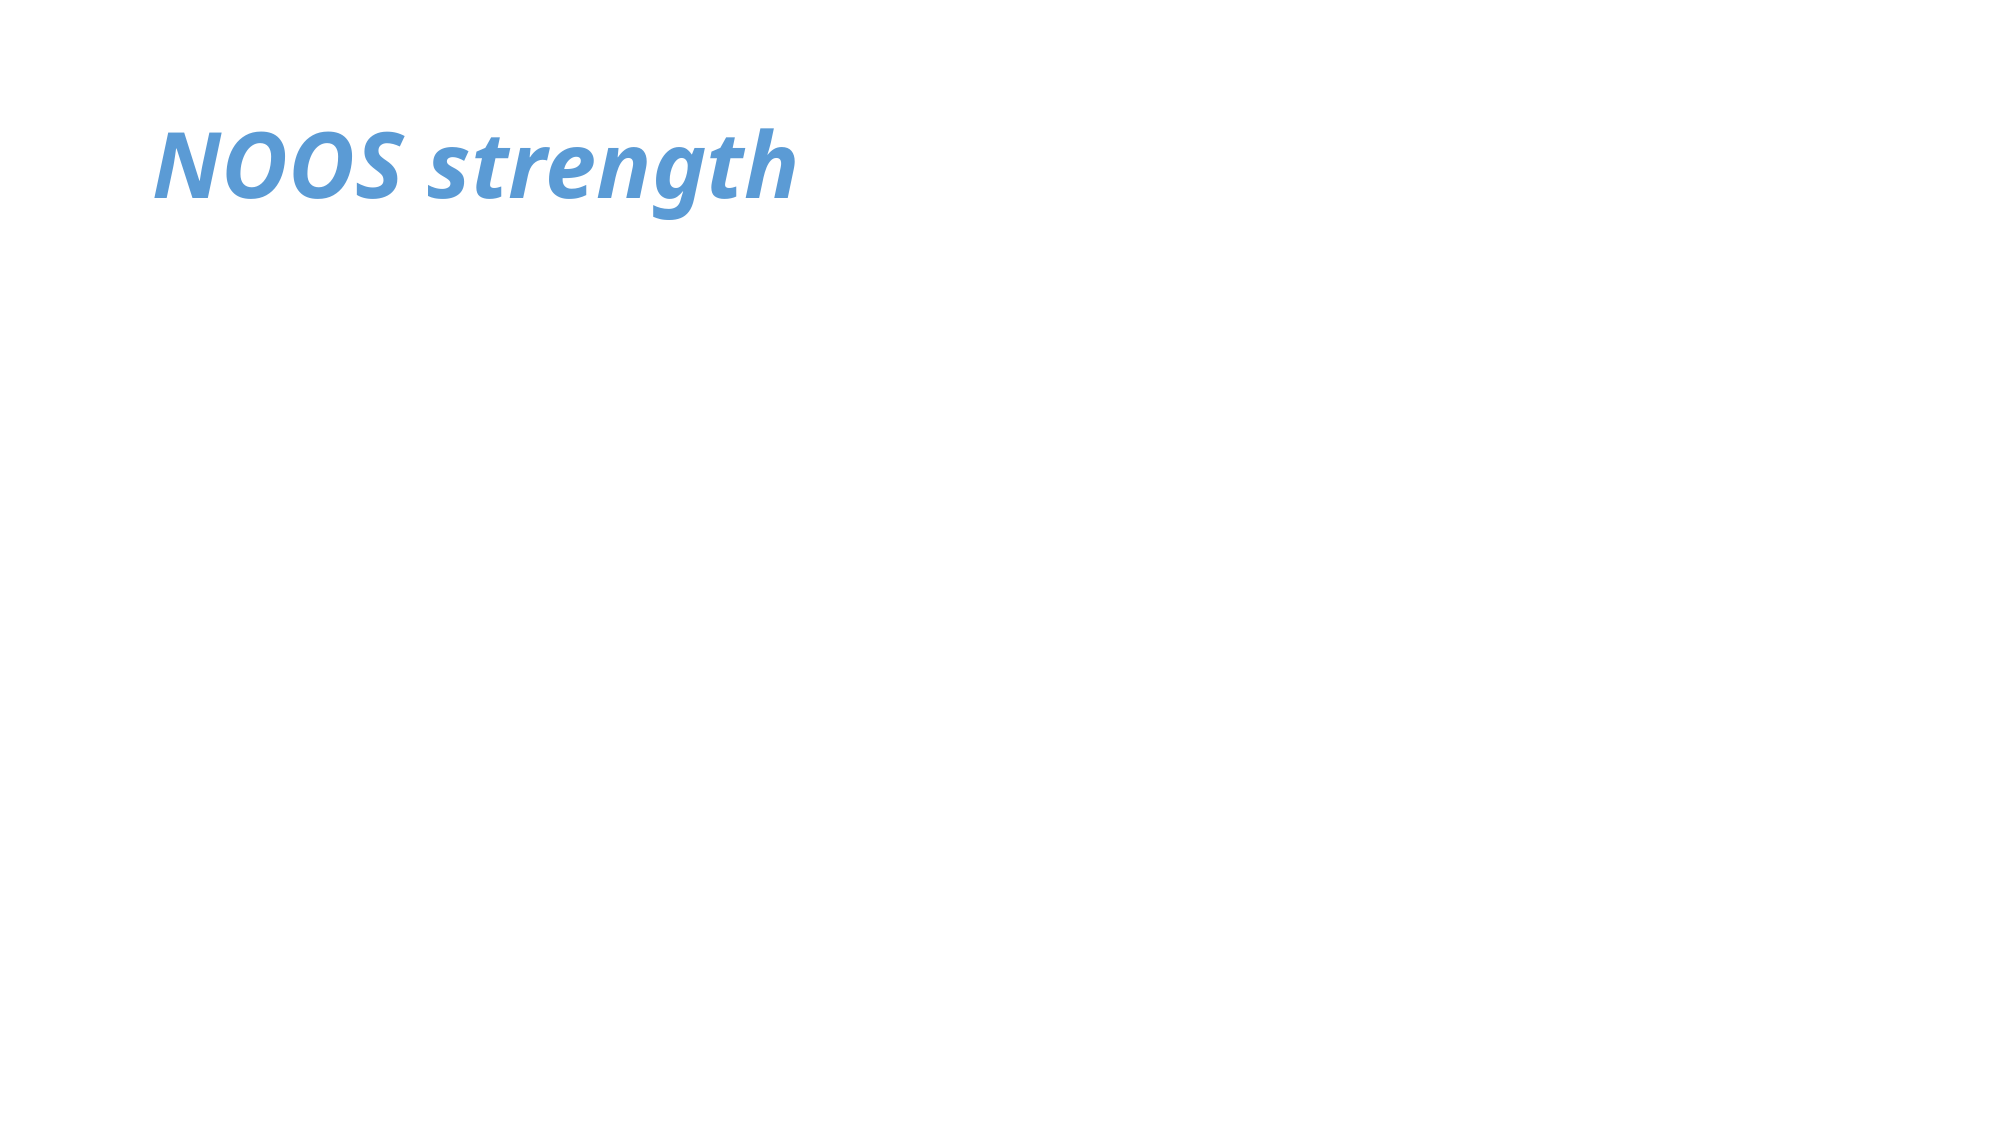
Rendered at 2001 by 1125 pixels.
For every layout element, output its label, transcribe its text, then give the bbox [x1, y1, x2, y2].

title NOOS strength [137, 59, 1863, 278]
